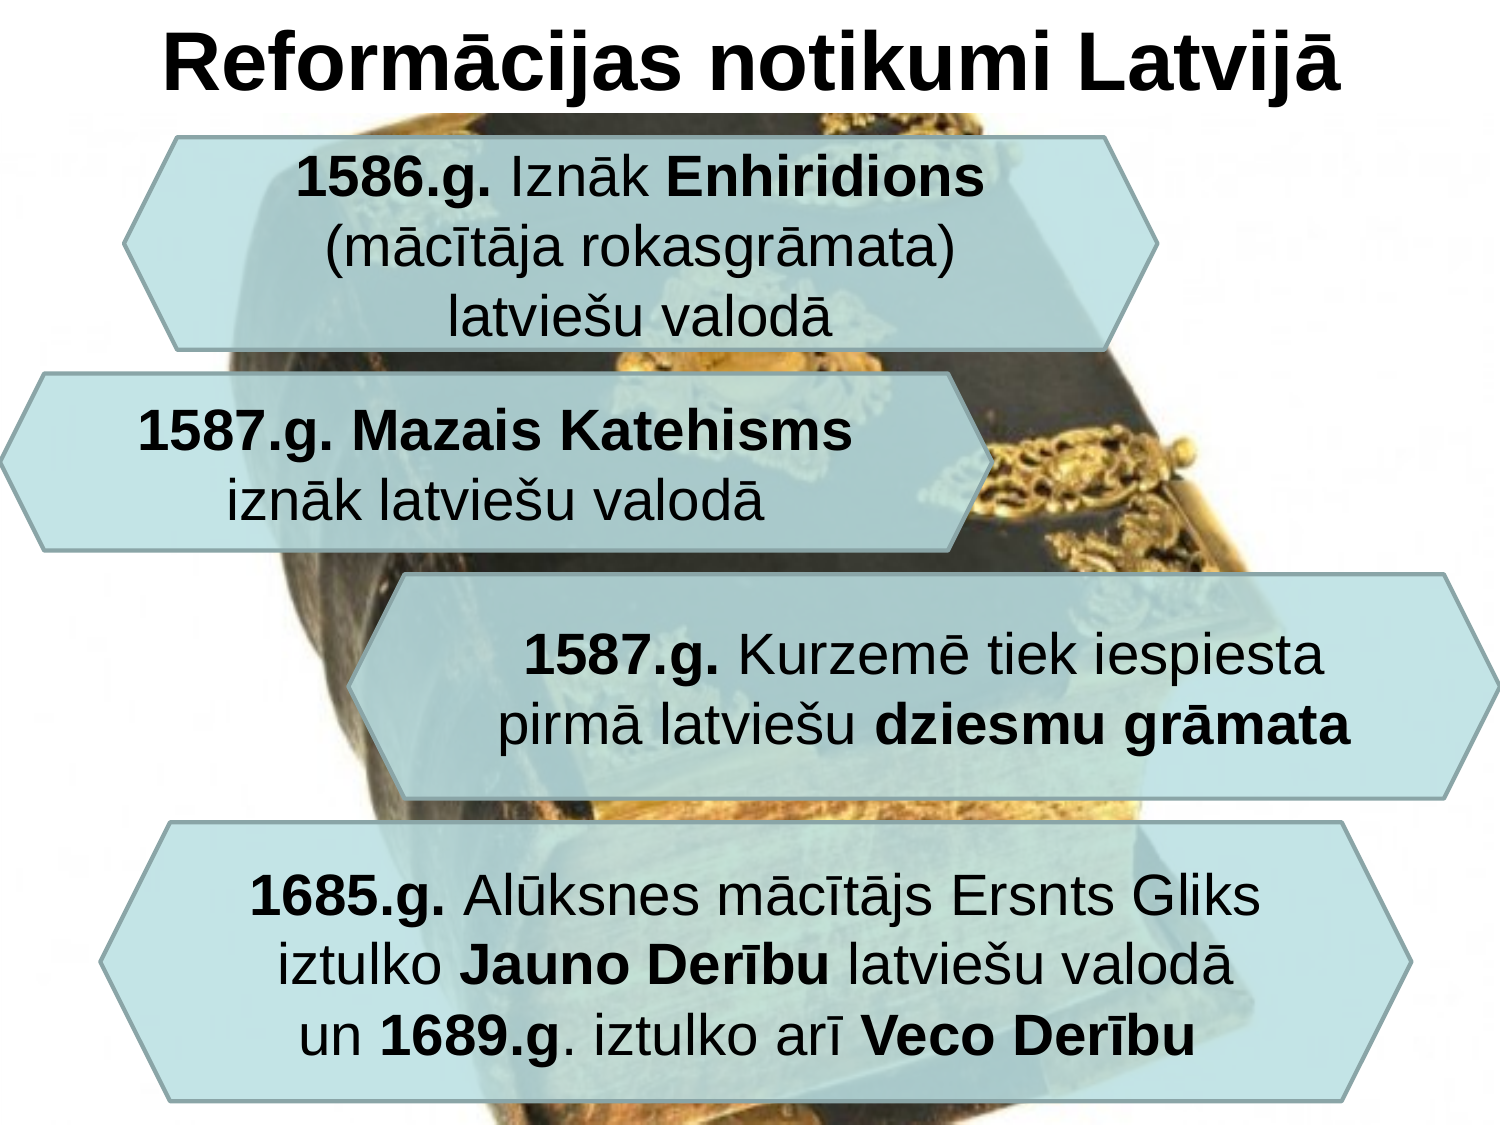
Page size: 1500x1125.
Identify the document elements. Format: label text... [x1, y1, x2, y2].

picture [0, 113, 1494, 1125]
title Reformācijas notikumi Latvijā [76, 0, 1428, 111]
